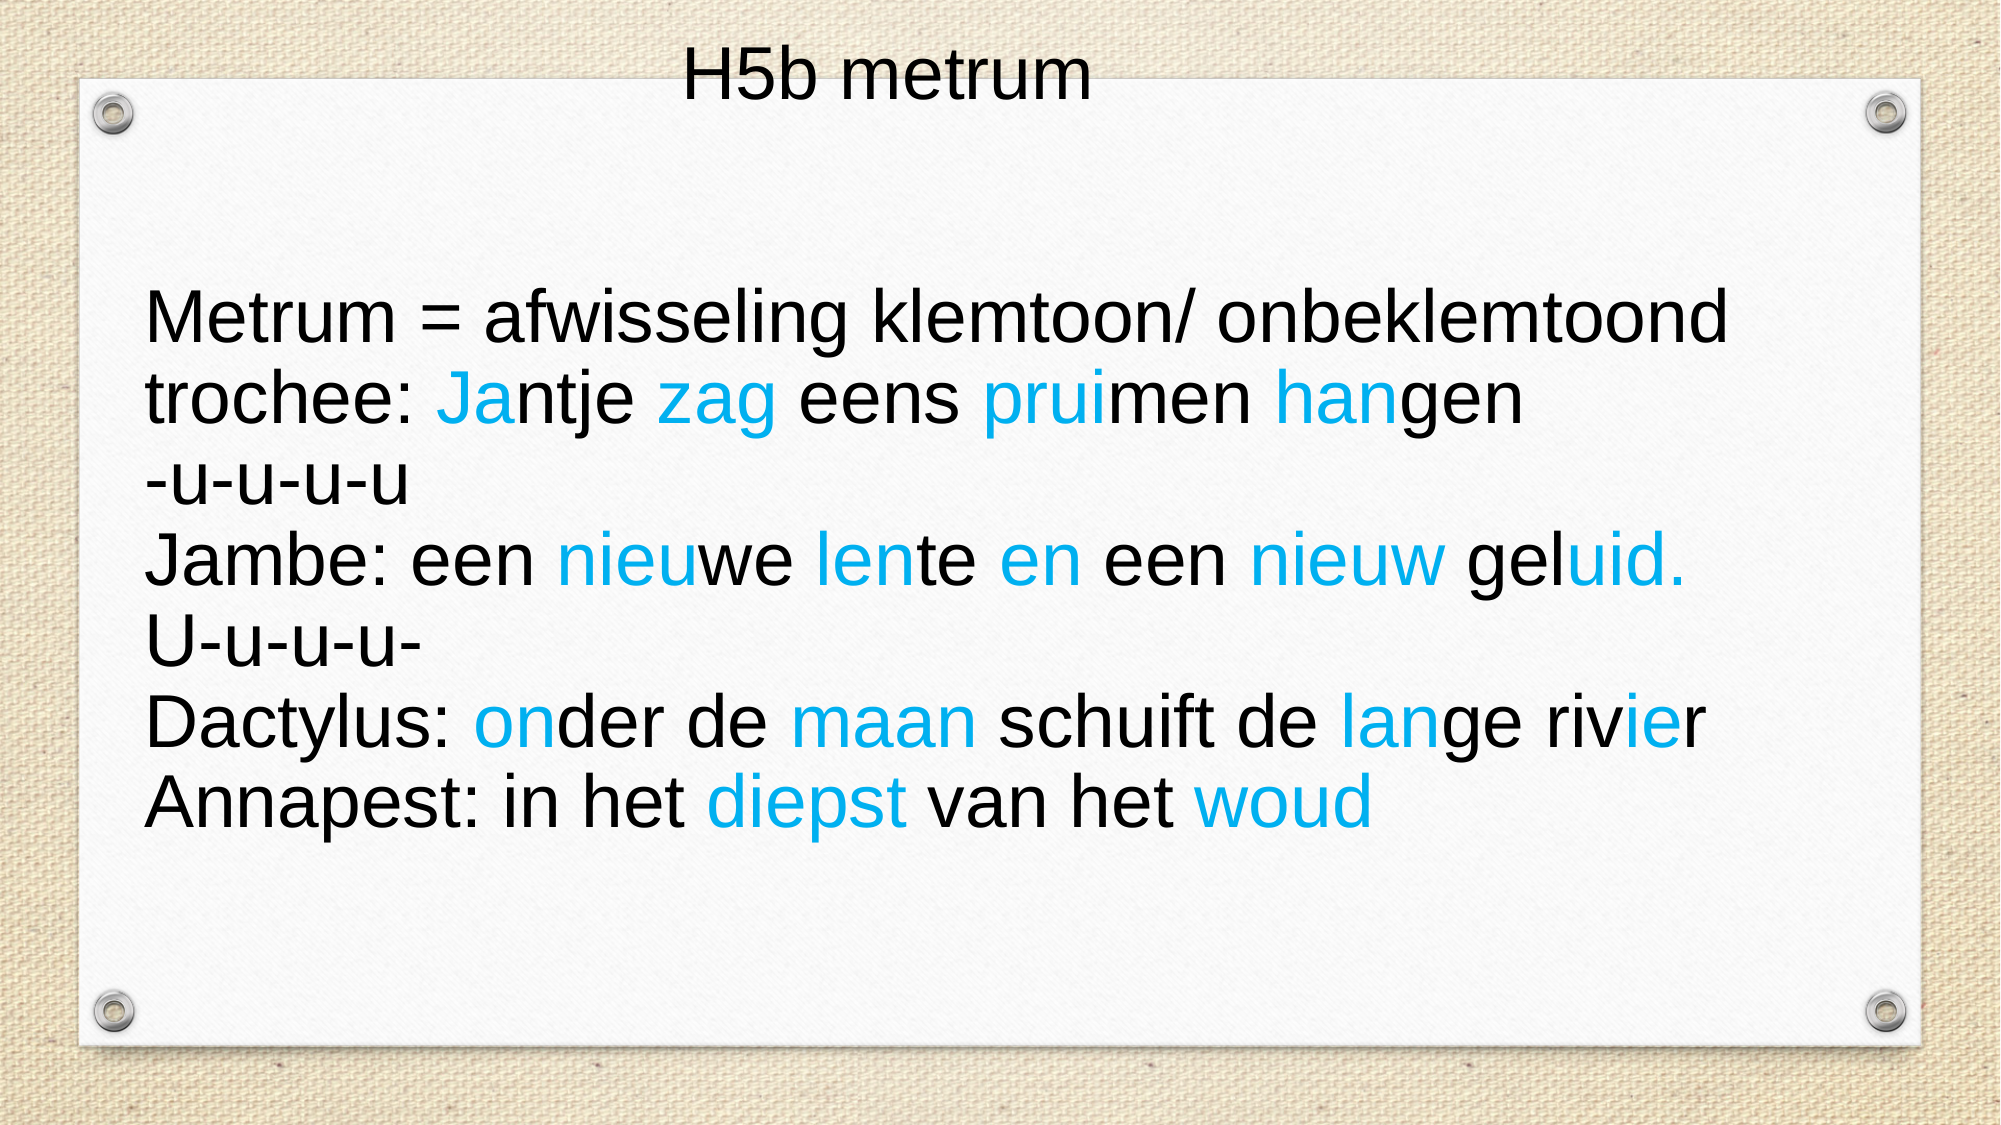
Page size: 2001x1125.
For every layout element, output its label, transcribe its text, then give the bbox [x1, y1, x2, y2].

list Metrum = afwisseling klemtoon/ onbeklemtoond trochee: Jantje zag eens pruimen hangen -u-u-u-u Jambe: een nieuwe lente en een nieuw geluid. U-u-u-u- Dactylus: onder de maan schuift de lange rivier Annapest: in het diepst van het woud [100, 262, 1788, 965]
picture [0, 0, 2001, 1125]
title H5b metrum [100, 0, 1676, 177]
